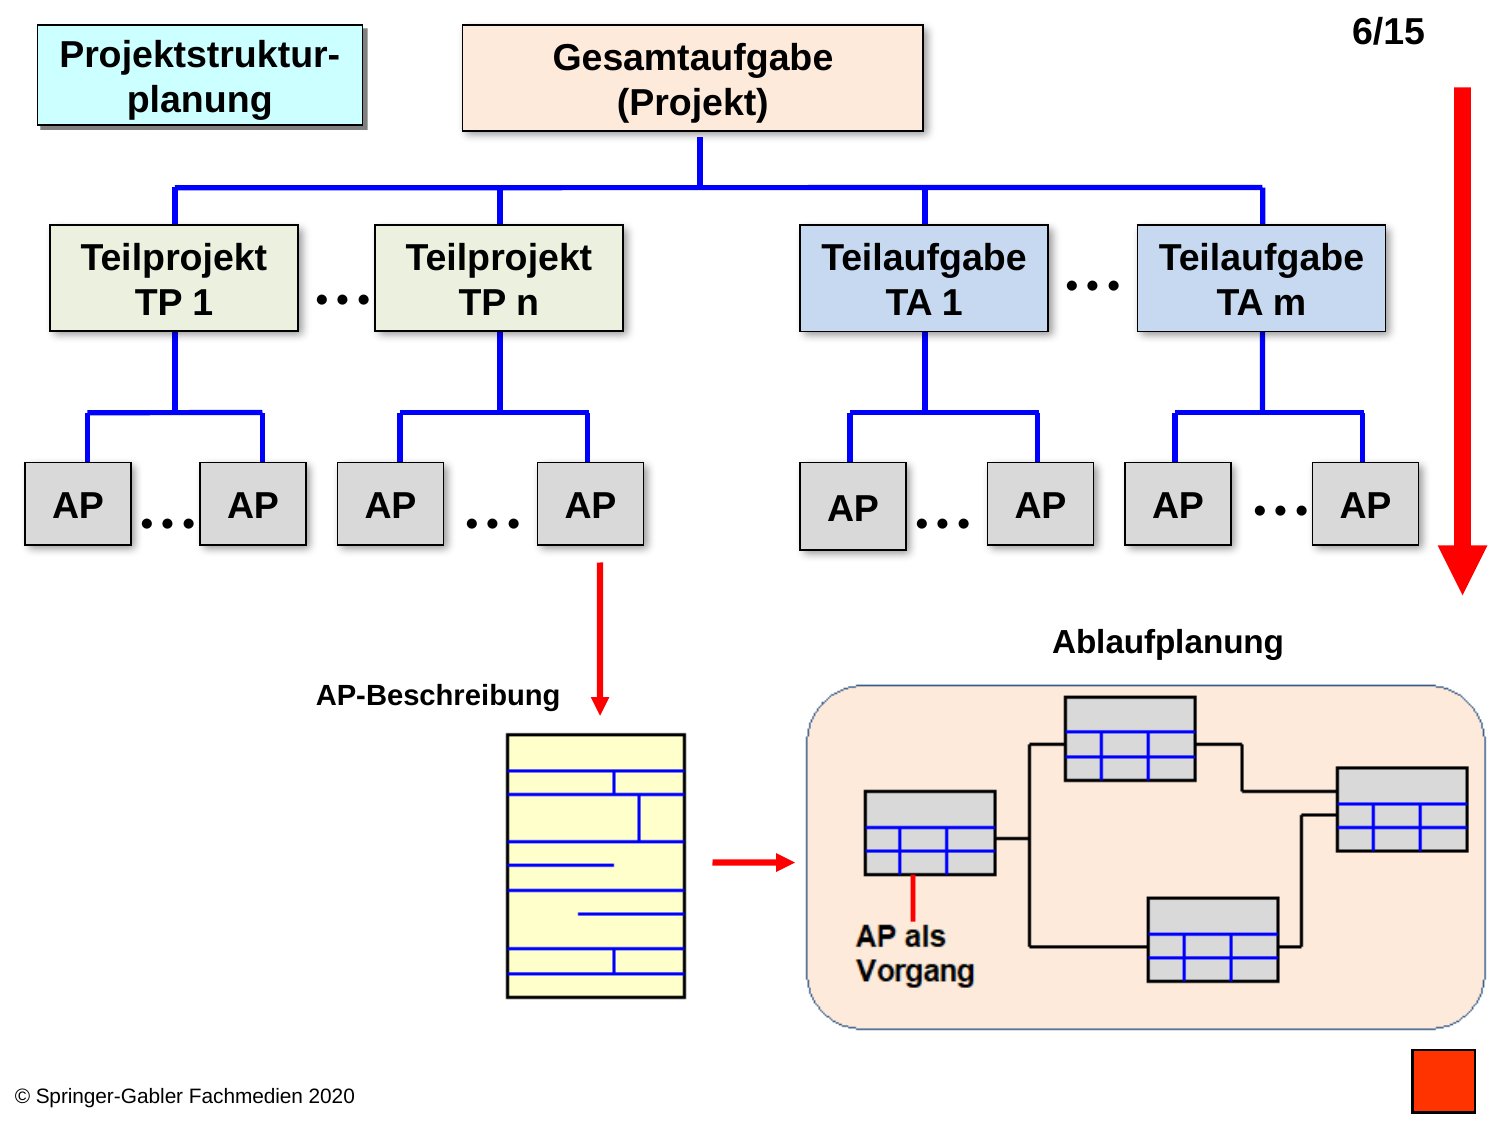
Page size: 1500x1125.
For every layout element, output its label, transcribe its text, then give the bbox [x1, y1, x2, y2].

text_box … [899, 437, 983, 553]
text_box AP [800, 462, 907, 550]
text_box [499, 724, 691, 1004]
text_box Ablaufplanung [1037, 612, 1321, 668]
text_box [799, 674, 1494, 1057]
text_box Teilaufgabe TA 1 [799, 224, 920, 332]
text_box AP [1312, 462, 1419, 546]
text_box Teilprojekt TP n [374, 224, 495, 332]
text_box Teilprojekt TP 1 [179, 224, 298, 332]
text_box AP [337, 462, 444, 546]
text_box Teilprojekt TP n [504, 224, 623, 332]
text_box Teilaufgabe TA 1 [929, 224, 1049, 332]
text_box … [124, 437, 208, 553]
text_box AP [1125, 462, 1232, 546]
text_box AP [987, 462, 1094, 546]
text_box [712, 856, 794, 869]
text_box Teilaufgabe TA m [1267, 224, 1386, 332]
text_box Projektstruktur-planung [37, 24, 363, 125]
text_box … [299, 214, 383, 329]
text_box [1412, 1066, 1475, 1113]
text_box AP [200, 462, 307, 546]
text_box [1456, 87, 1469, 596]
text_box AP [24, 462, 132, 546]
text_box Gesamtaufgabe (Projekt) [462, 24, 924, 132]
text_box Teilprojekt TP 1 [49, 224, 170, 332]
text_box AP-Beschreibung [301, 668, 585, 719]
text_box … [1049, 200, 1133, 315]
text_box AP [537, 462, 644, 546]
text_box Teilaufgabe TA m [1137, 224, 1257, 332]
text_box [593, 562, 607, 716]
text_box … [1237, 425, 1321, 540]
text_box … [449, 437, 533, 553]
